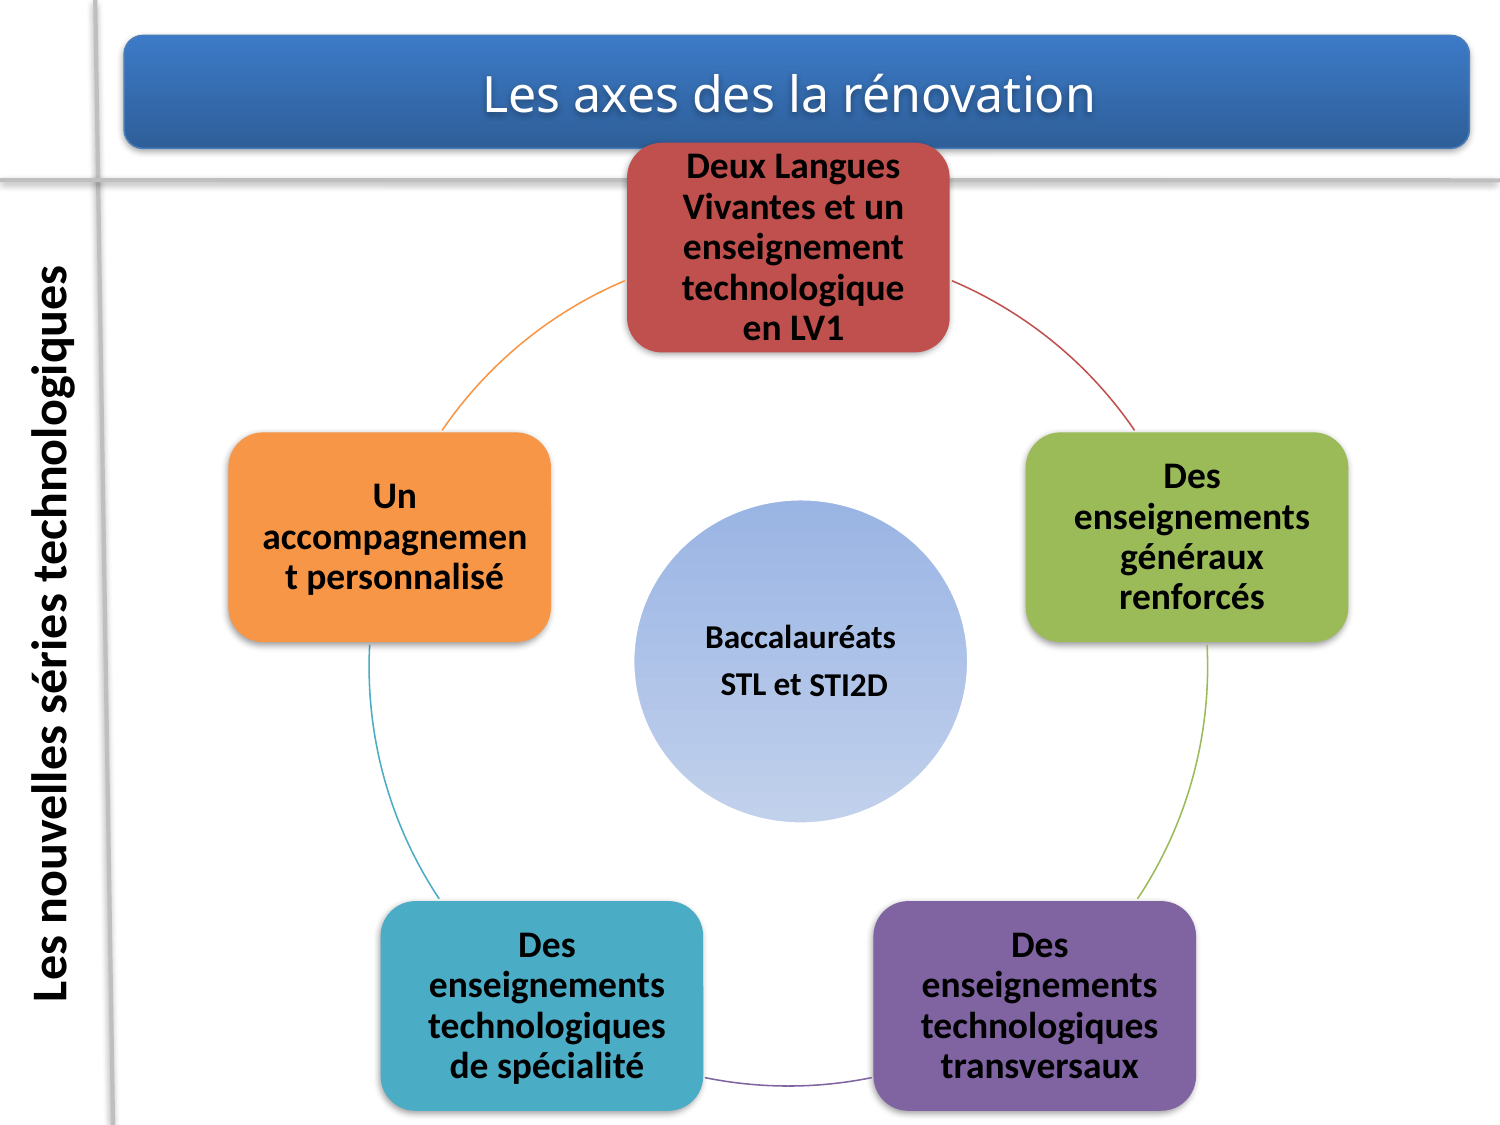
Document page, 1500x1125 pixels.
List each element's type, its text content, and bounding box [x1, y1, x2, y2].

text_box Les nouvelles séries technologiques [8, 580, 84, 1017]
text_box Les axes des la rénovation [299, 55, 1279, 131]
text_box Les nouvelles séries technologiques [8, 250, 84, 551]
text_box [123, 34, 1471, 150]
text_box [0, 553, 159, 572]
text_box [164, 142, 1413, 1125]
